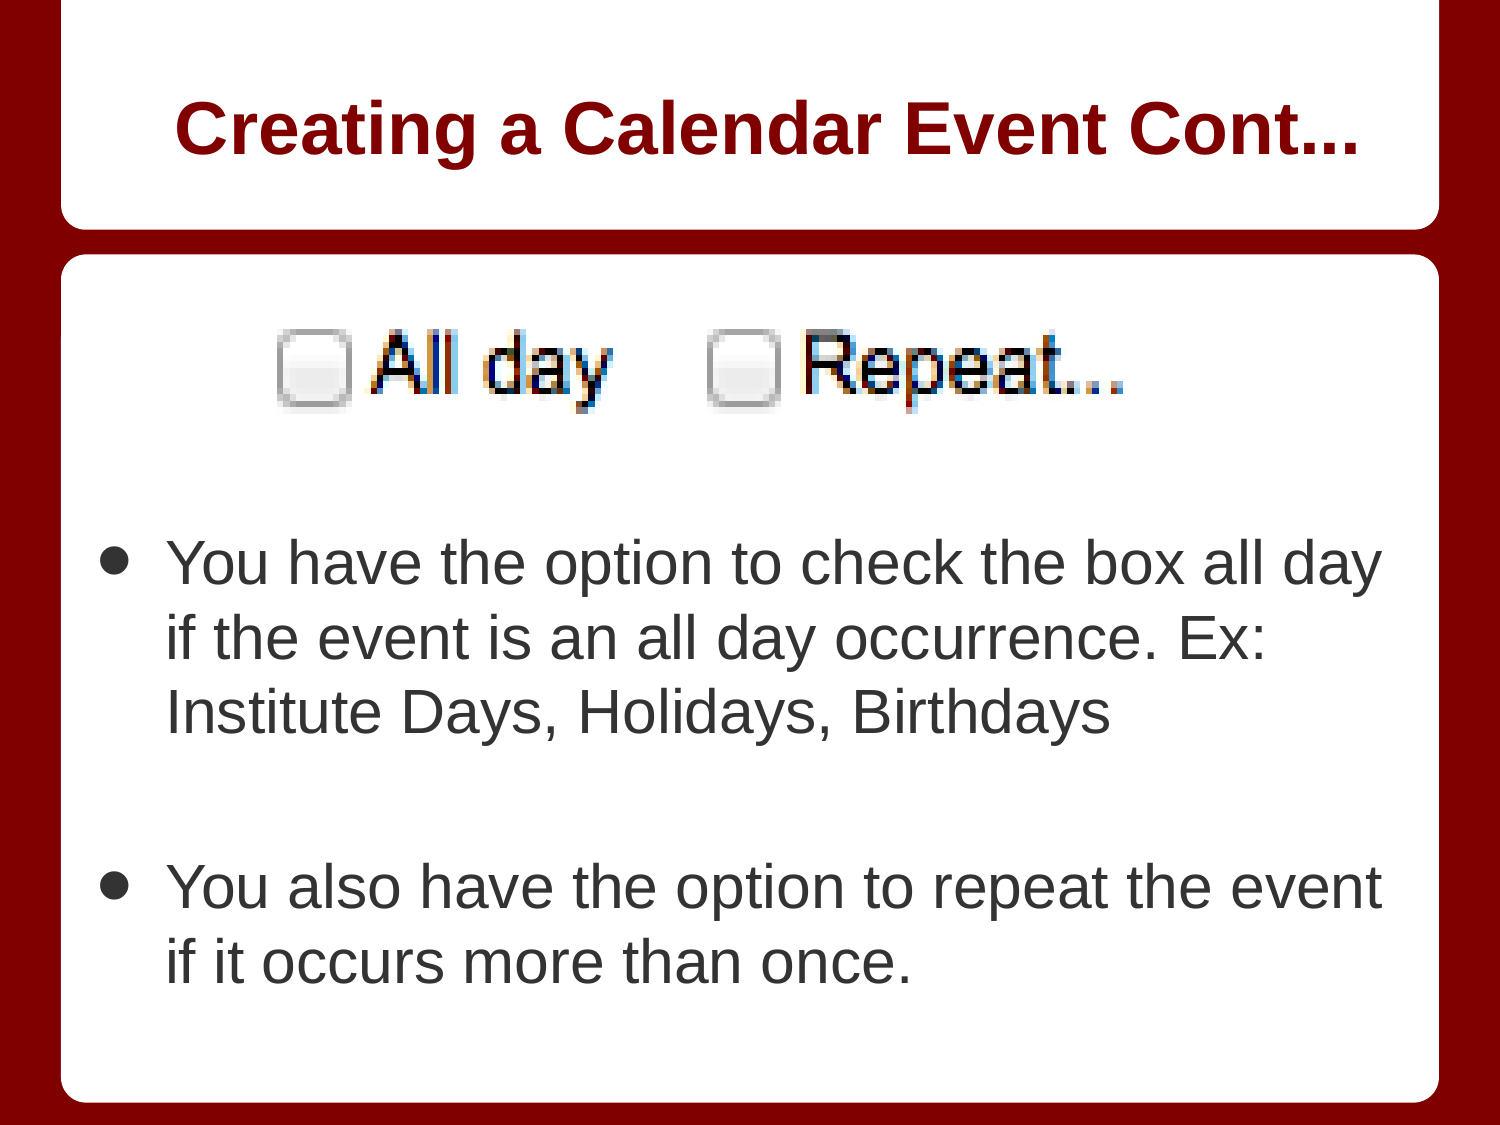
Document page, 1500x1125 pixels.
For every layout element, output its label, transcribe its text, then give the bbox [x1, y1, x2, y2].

title Creating a Calendar Event Cont... [75, 15, 1425, 234]
text_box [259, 290, 1180, 447]
list You have the option to check the box all day if the event is an all day occurrence. Ex: Institute Days, Holidays, Birthdays You also have the option to repeat the event if it occurs more than once. [75, 331, 1425, 1012]
